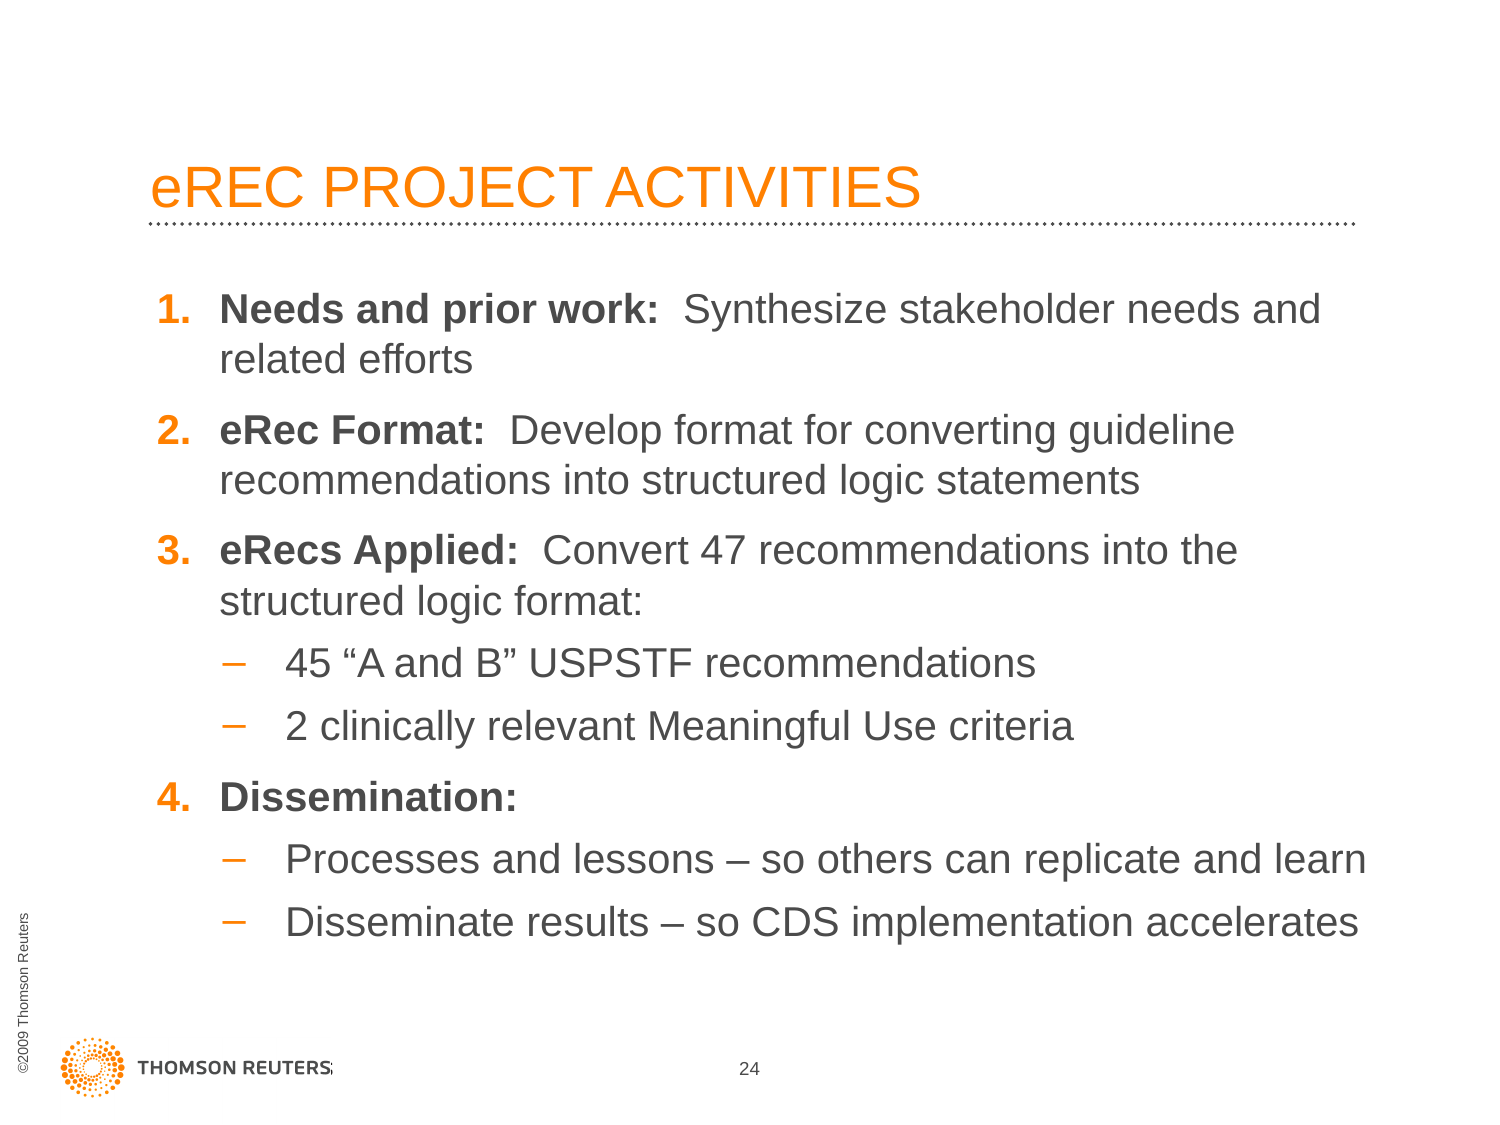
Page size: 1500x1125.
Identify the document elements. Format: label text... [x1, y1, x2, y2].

picture [60, 1037, 333, 1125]
list Needs and prior work: Synthesize stakeholder needs and related efforts eRec Format: Develop format for converting guideline recommendations into structured logic statements eRecs Applied: Convert 47 recommendations into the structured logic format: 45 “A and B” USPSTF recommendations 2 clinically relevant Meaningful Use criteria Dissemination: Processes and lessons – so others can replicate and learn Disseminate results – so CDS implementation accelerates [156, 281, 1425, 1005]
slide_number 24 [700, 1048, 776, 1088]
title eREC PROJECT ACTIVITIES [150, 82, 1360, 221]
